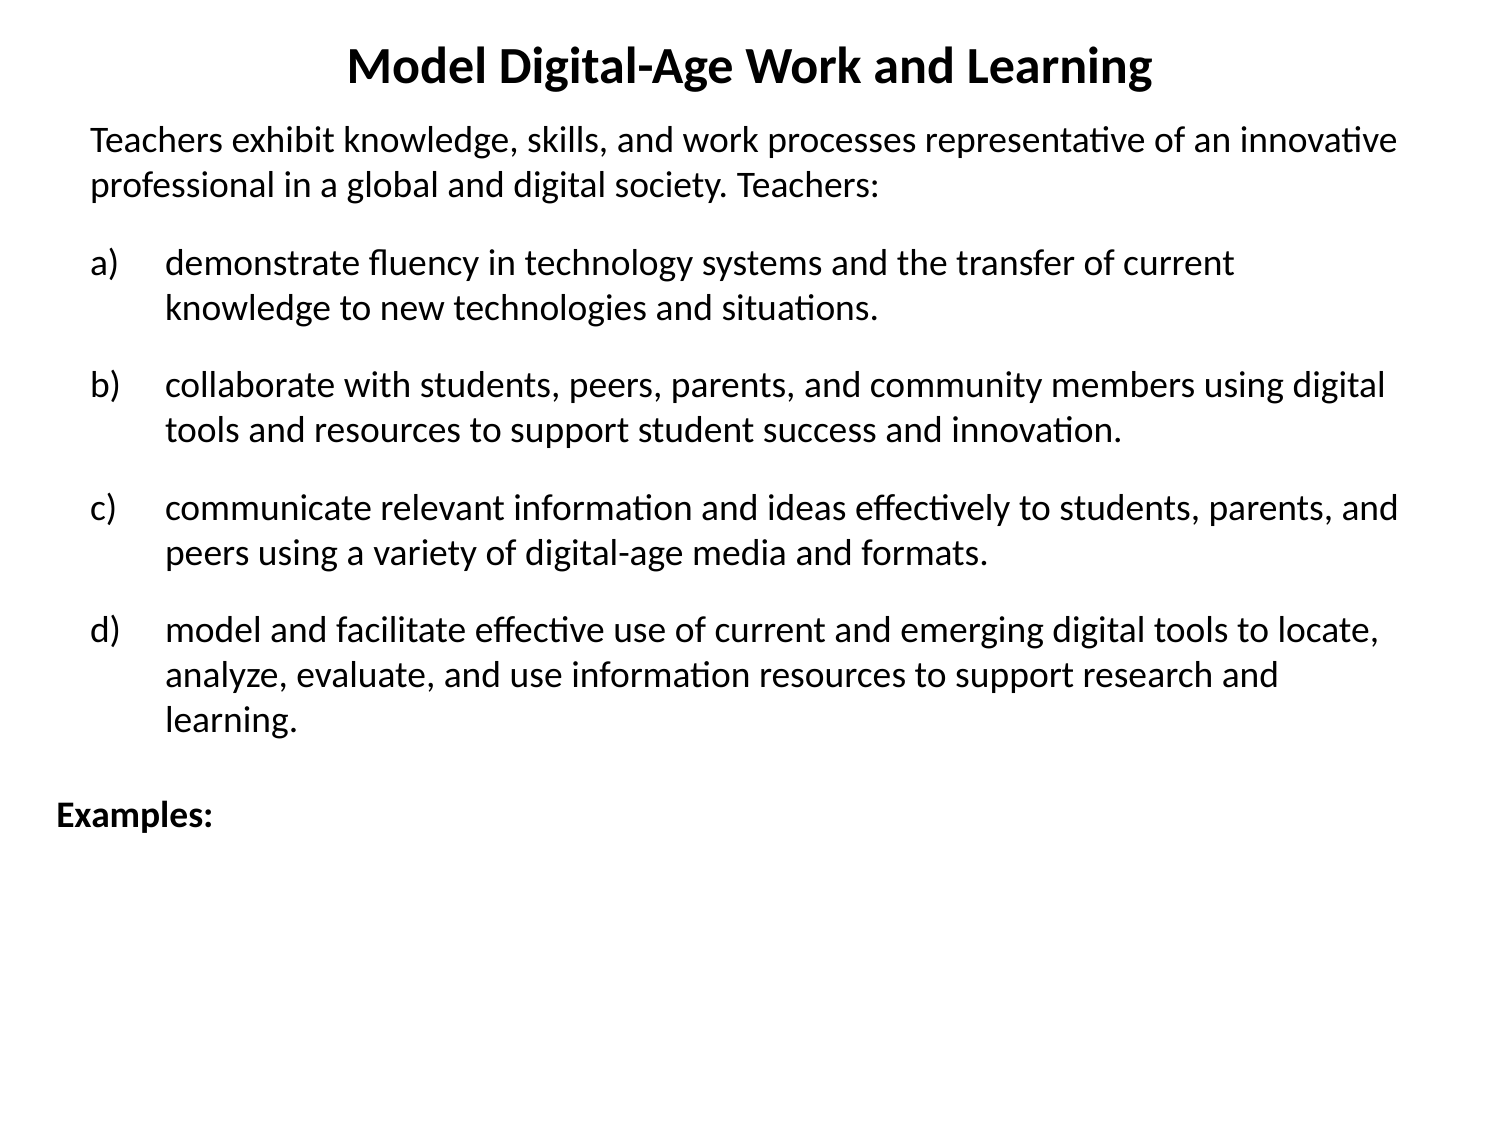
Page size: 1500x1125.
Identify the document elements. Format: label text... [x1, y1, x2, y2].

title Model Digital-Age Work and Learning [75, 0, 1425, 107]
text_box Examples: [41, 782, 1351, 842]
list Teachers exhibit knowledge, skills, and work processes representative of an innovative professional in a global and digital society. Teachers: demonstrate fluency in technology systems and the transfer of current knowledge to new technologies and situations. collaborate with students, peers, parents, and community members using digital tools and resources to support student success and innovation. communicate relevant information and ideas effectively to students, parents, and peers using a variety of digital-age media and formats. model and facilitate effective use of current and emerging digital tools to locate, analyze, evaluate, and use information resources to support research and learning. [75, 107, 1425, 851]
